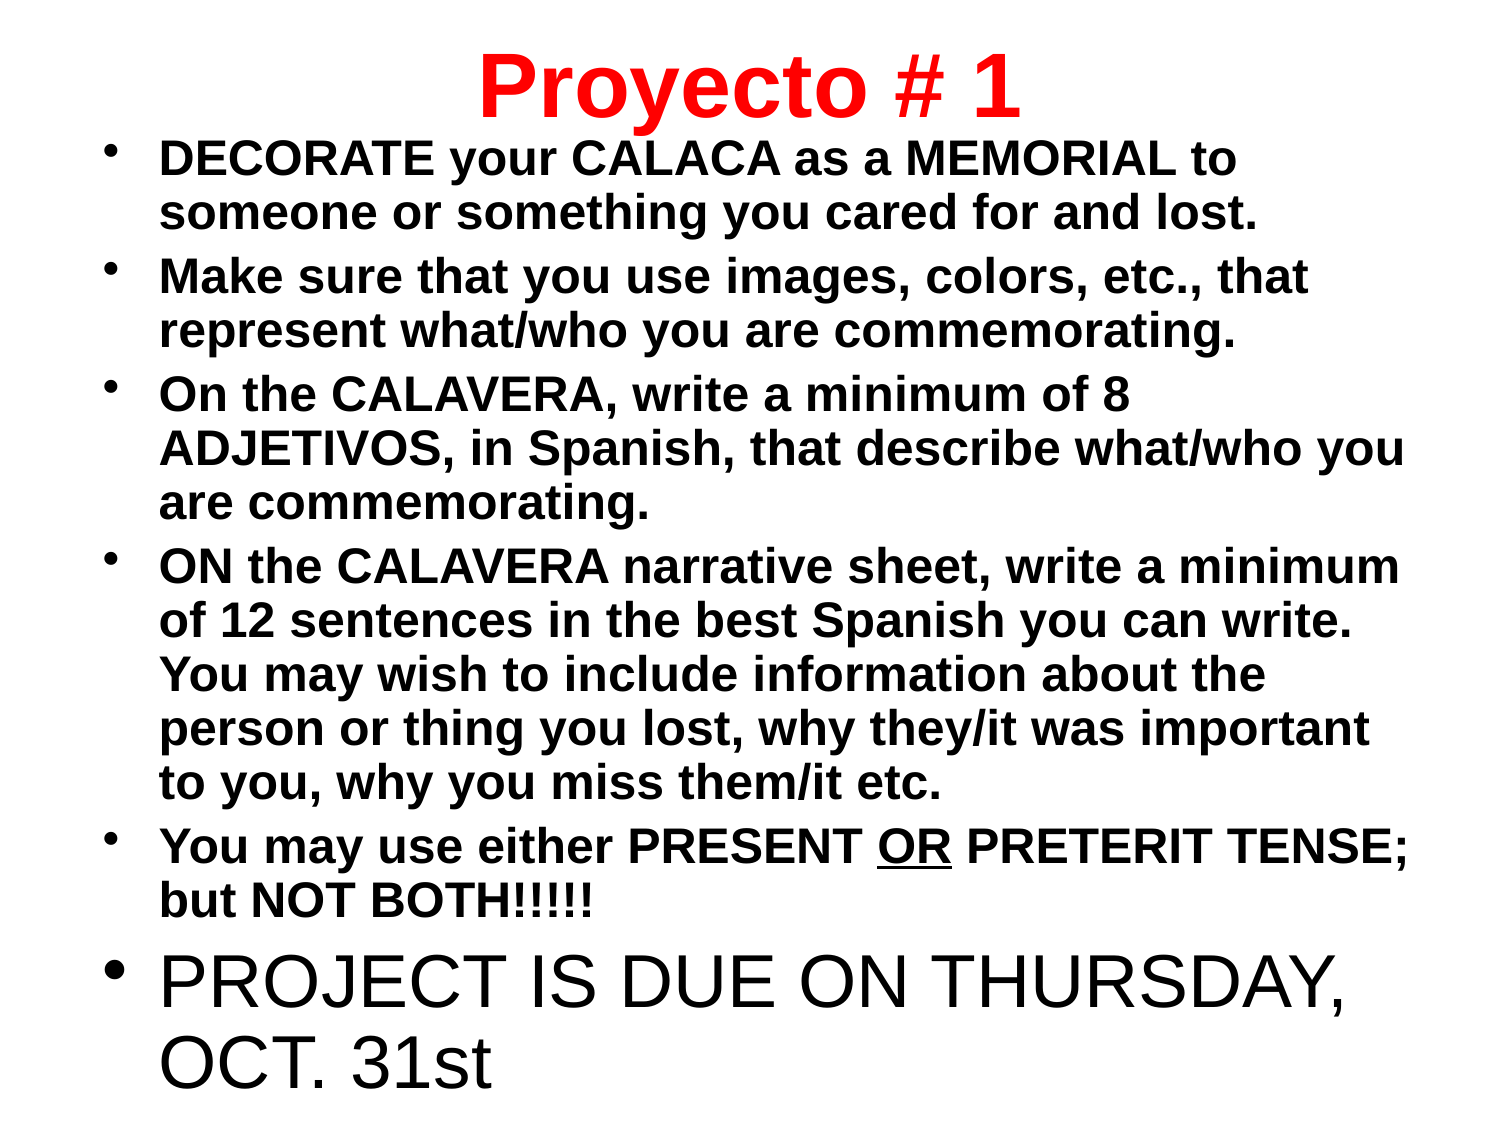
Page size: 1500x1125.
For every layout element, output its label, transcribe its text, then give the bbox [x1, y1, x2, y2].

list DECORATE your CALACA as a MEMORIAL to someone or something you cared for and lost. Make sure that you use images, colors, etc., that represent what/who you are commemorating. On the CALAVERA, write a minimum of 8 ADJETIVOS, in Spanish, that describe what/who you are commemorating. ON the CALAVERA narrative sheet, write a minimum of 12 sentences in the best Spanish you can write. You may wish to include information about the person or thing you lost, why they/it was important to you, why you miss them/it etc. You may use either PRESENT OR PRETERIT TENSE; but NOT BOTH!!!!! PROJECT IS DUE ON THURSDAY, OCT. 31st [87, 125, 1438, 1000]
title Proyecto # 1 [112, 0, 1388, 125]
